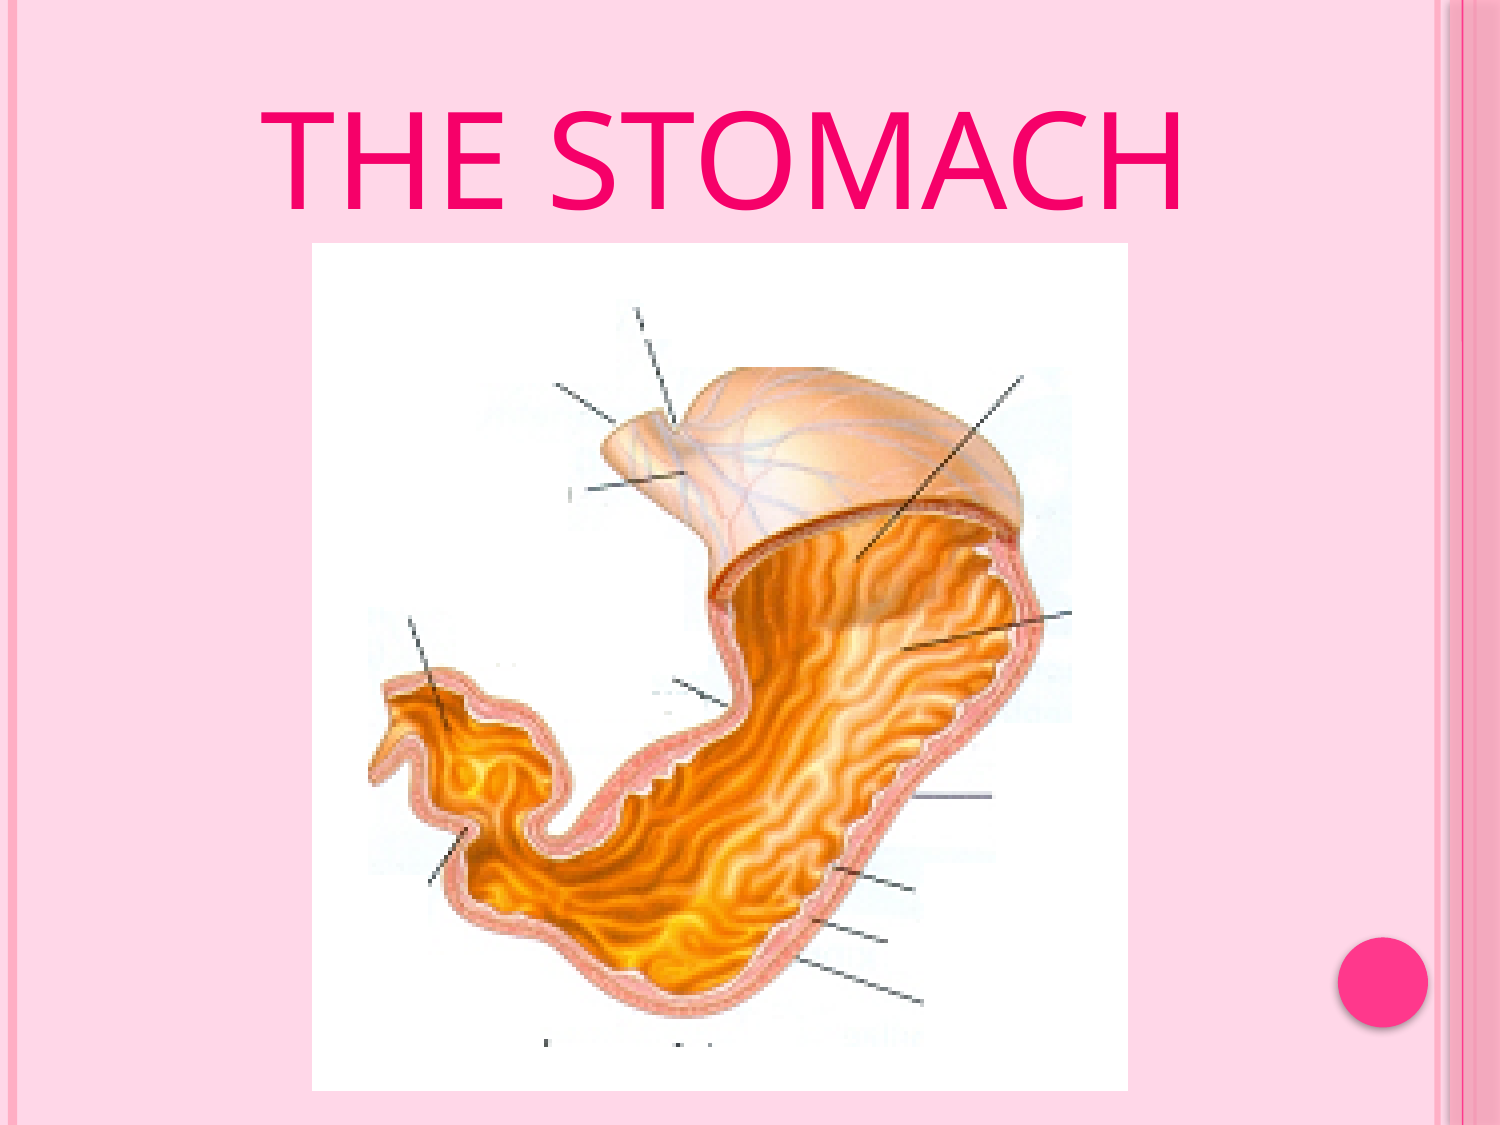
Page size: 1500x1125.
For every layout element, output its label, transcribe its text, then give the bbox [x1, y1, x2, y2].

title The stomach [41, 45, 1412, 244]
picture [312, 243, 1129, 1091]
